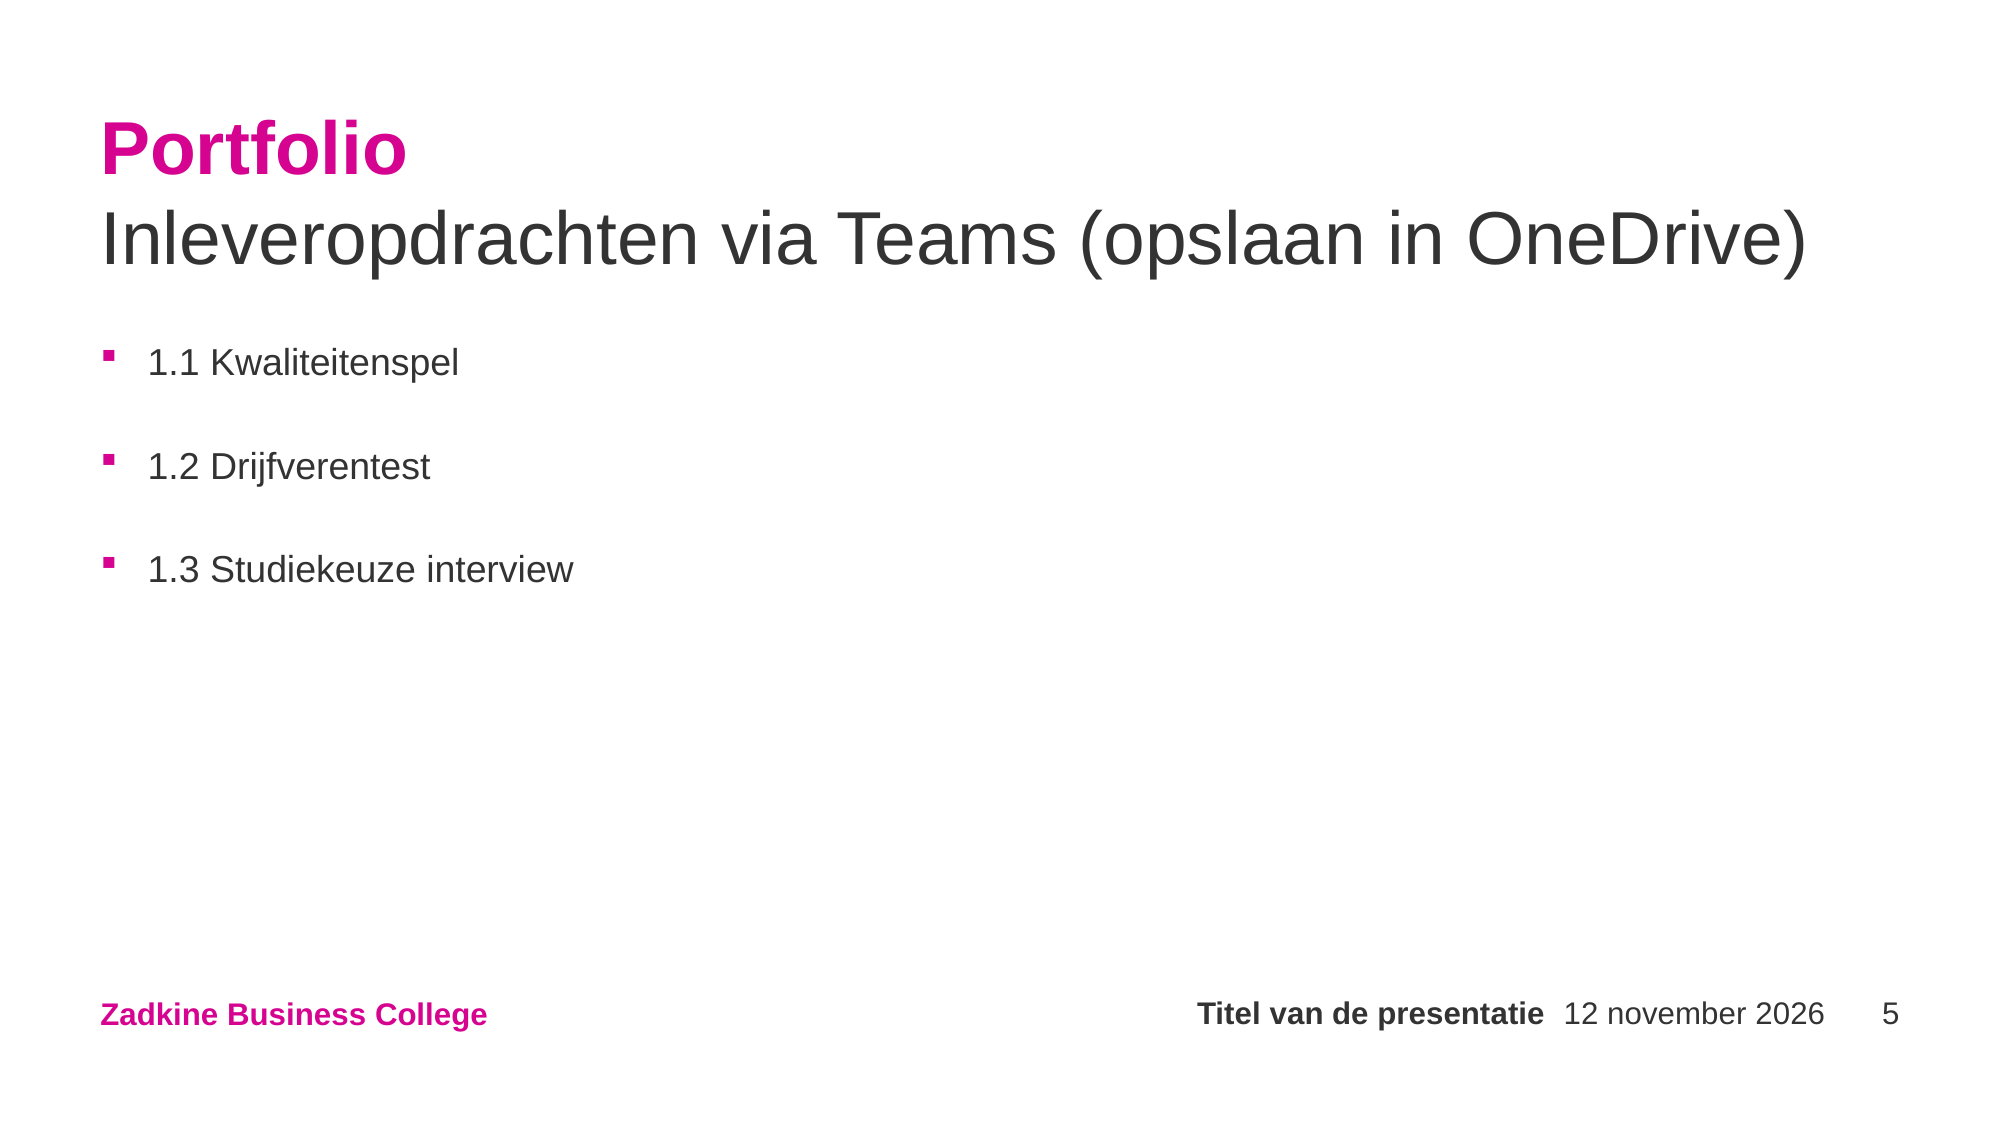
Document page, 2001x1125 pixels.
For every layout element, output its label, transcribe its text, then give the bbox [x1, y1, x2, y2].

slide_number 5 [1825, 993, 1900, 1033]
title Portfolio [100, 100, 1900, 189]
footer Titel van de presentatie [870, 993, 1546, 1033]
list Inleveropdrachten via Teams (opslaan in OneDrive) [100, 189, 1900, 280]
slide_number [1546, 993, 1825, 1033]
list 1.1 Kwaliteitenspel 1.2 Drijfverentest 1.3 Studiekeuze interview [100, 331, 1900, 917]
